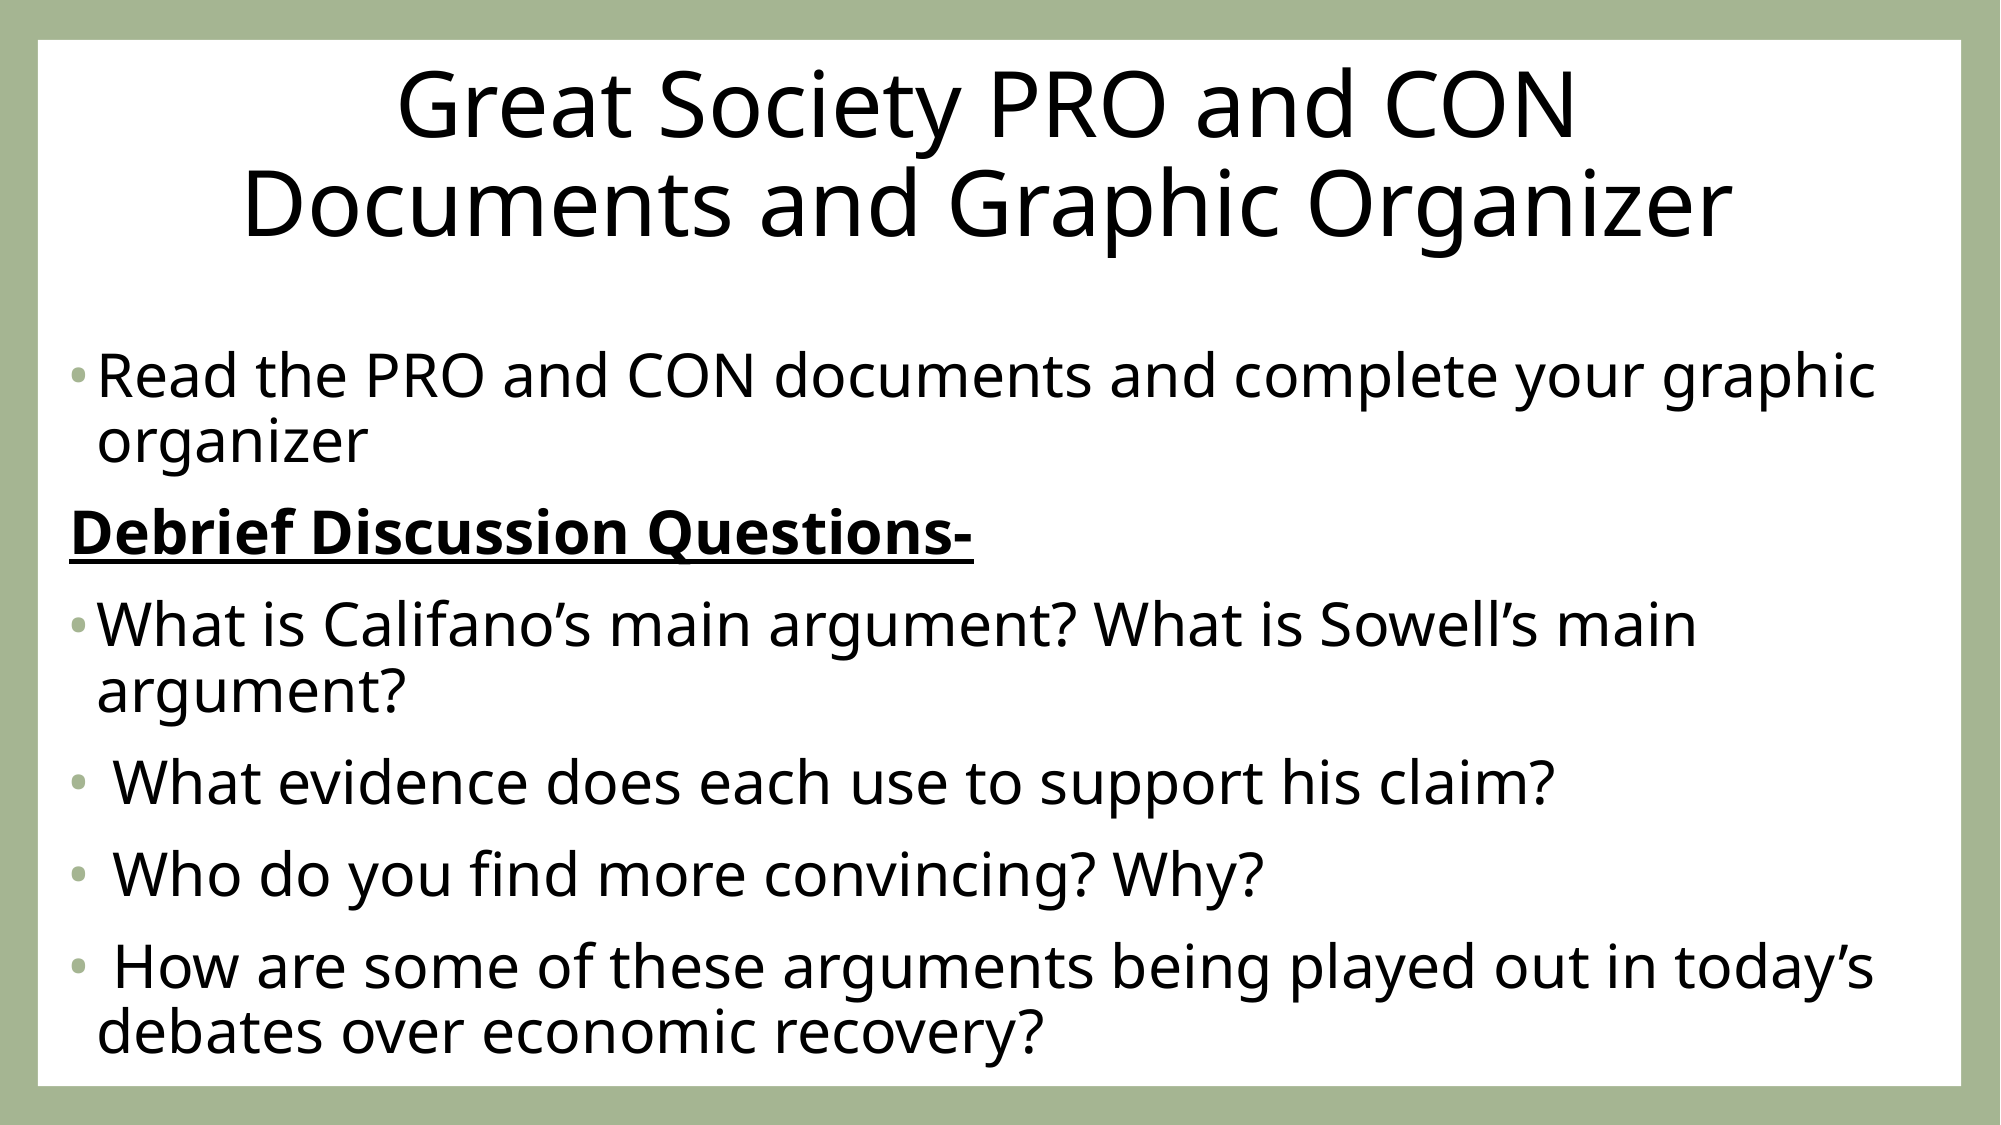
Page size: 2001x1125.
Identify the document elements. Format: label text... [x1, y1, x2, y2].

list Read the PRO and CON documents and complete your graphic organizer Debrief Discussion Questions- What is Califano’s main argument? What is Sowell’s main argument? What evidence does each use to support his claim? Who do you find more convincing? Why? How are some of these arguments being played out in today’s debates over economic recovery? [47, 337, 1932, 1079]
title Great Society PRO and CON Documents and Graphic Organizer [189, 46, 1810, 269]
